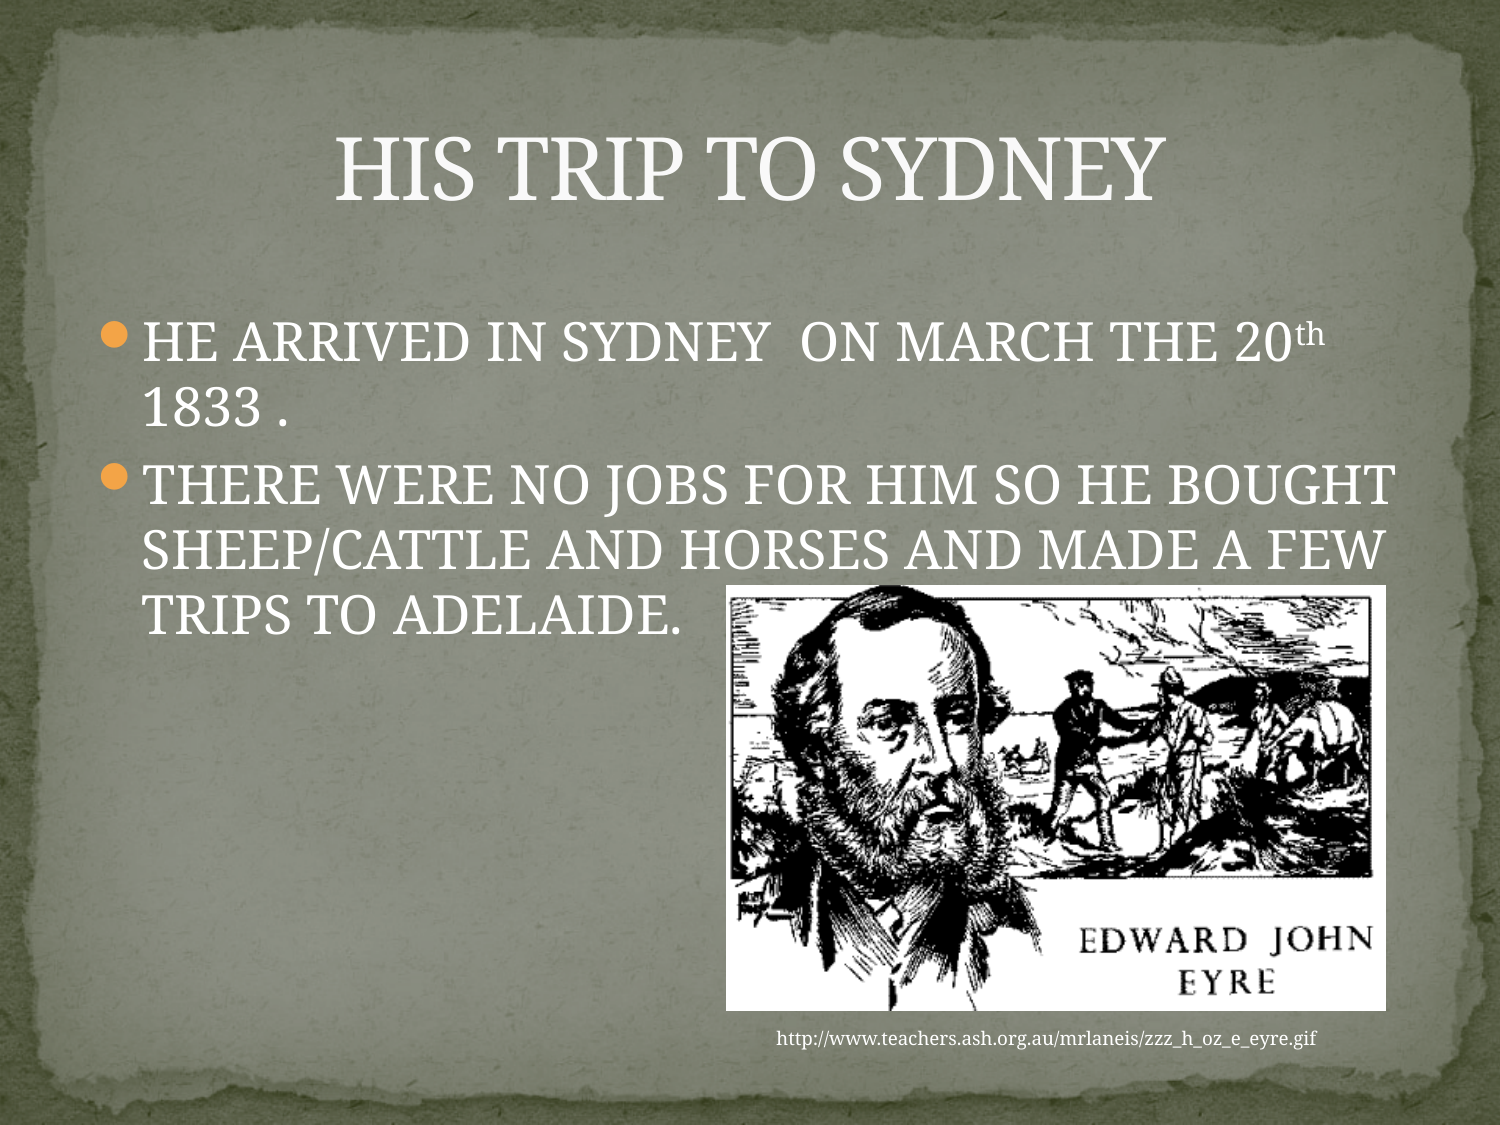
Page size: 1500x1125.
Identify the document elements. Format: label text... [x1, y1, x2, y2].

text_box http://www.teachers.ash.org.au/mrlaneis/zzz_h_oz_e_eyre.gif [761, 1019, 1383, 1057]
title HIS TRIP TO SYDNEY [74, 24, 1425, 225]
list HE ARRIVED IN SYDNEY ON MARCH THE 20th 1833 . THERE WERE NO JOBS FOR HIM SO HE BOUGHT SHEEP/CATTLE AND HORSES AND MADE A FEW TRIPS TO ADELAIDE. [81, 222, 1433, 973]
picture [726, 585, 1386, 1011]
